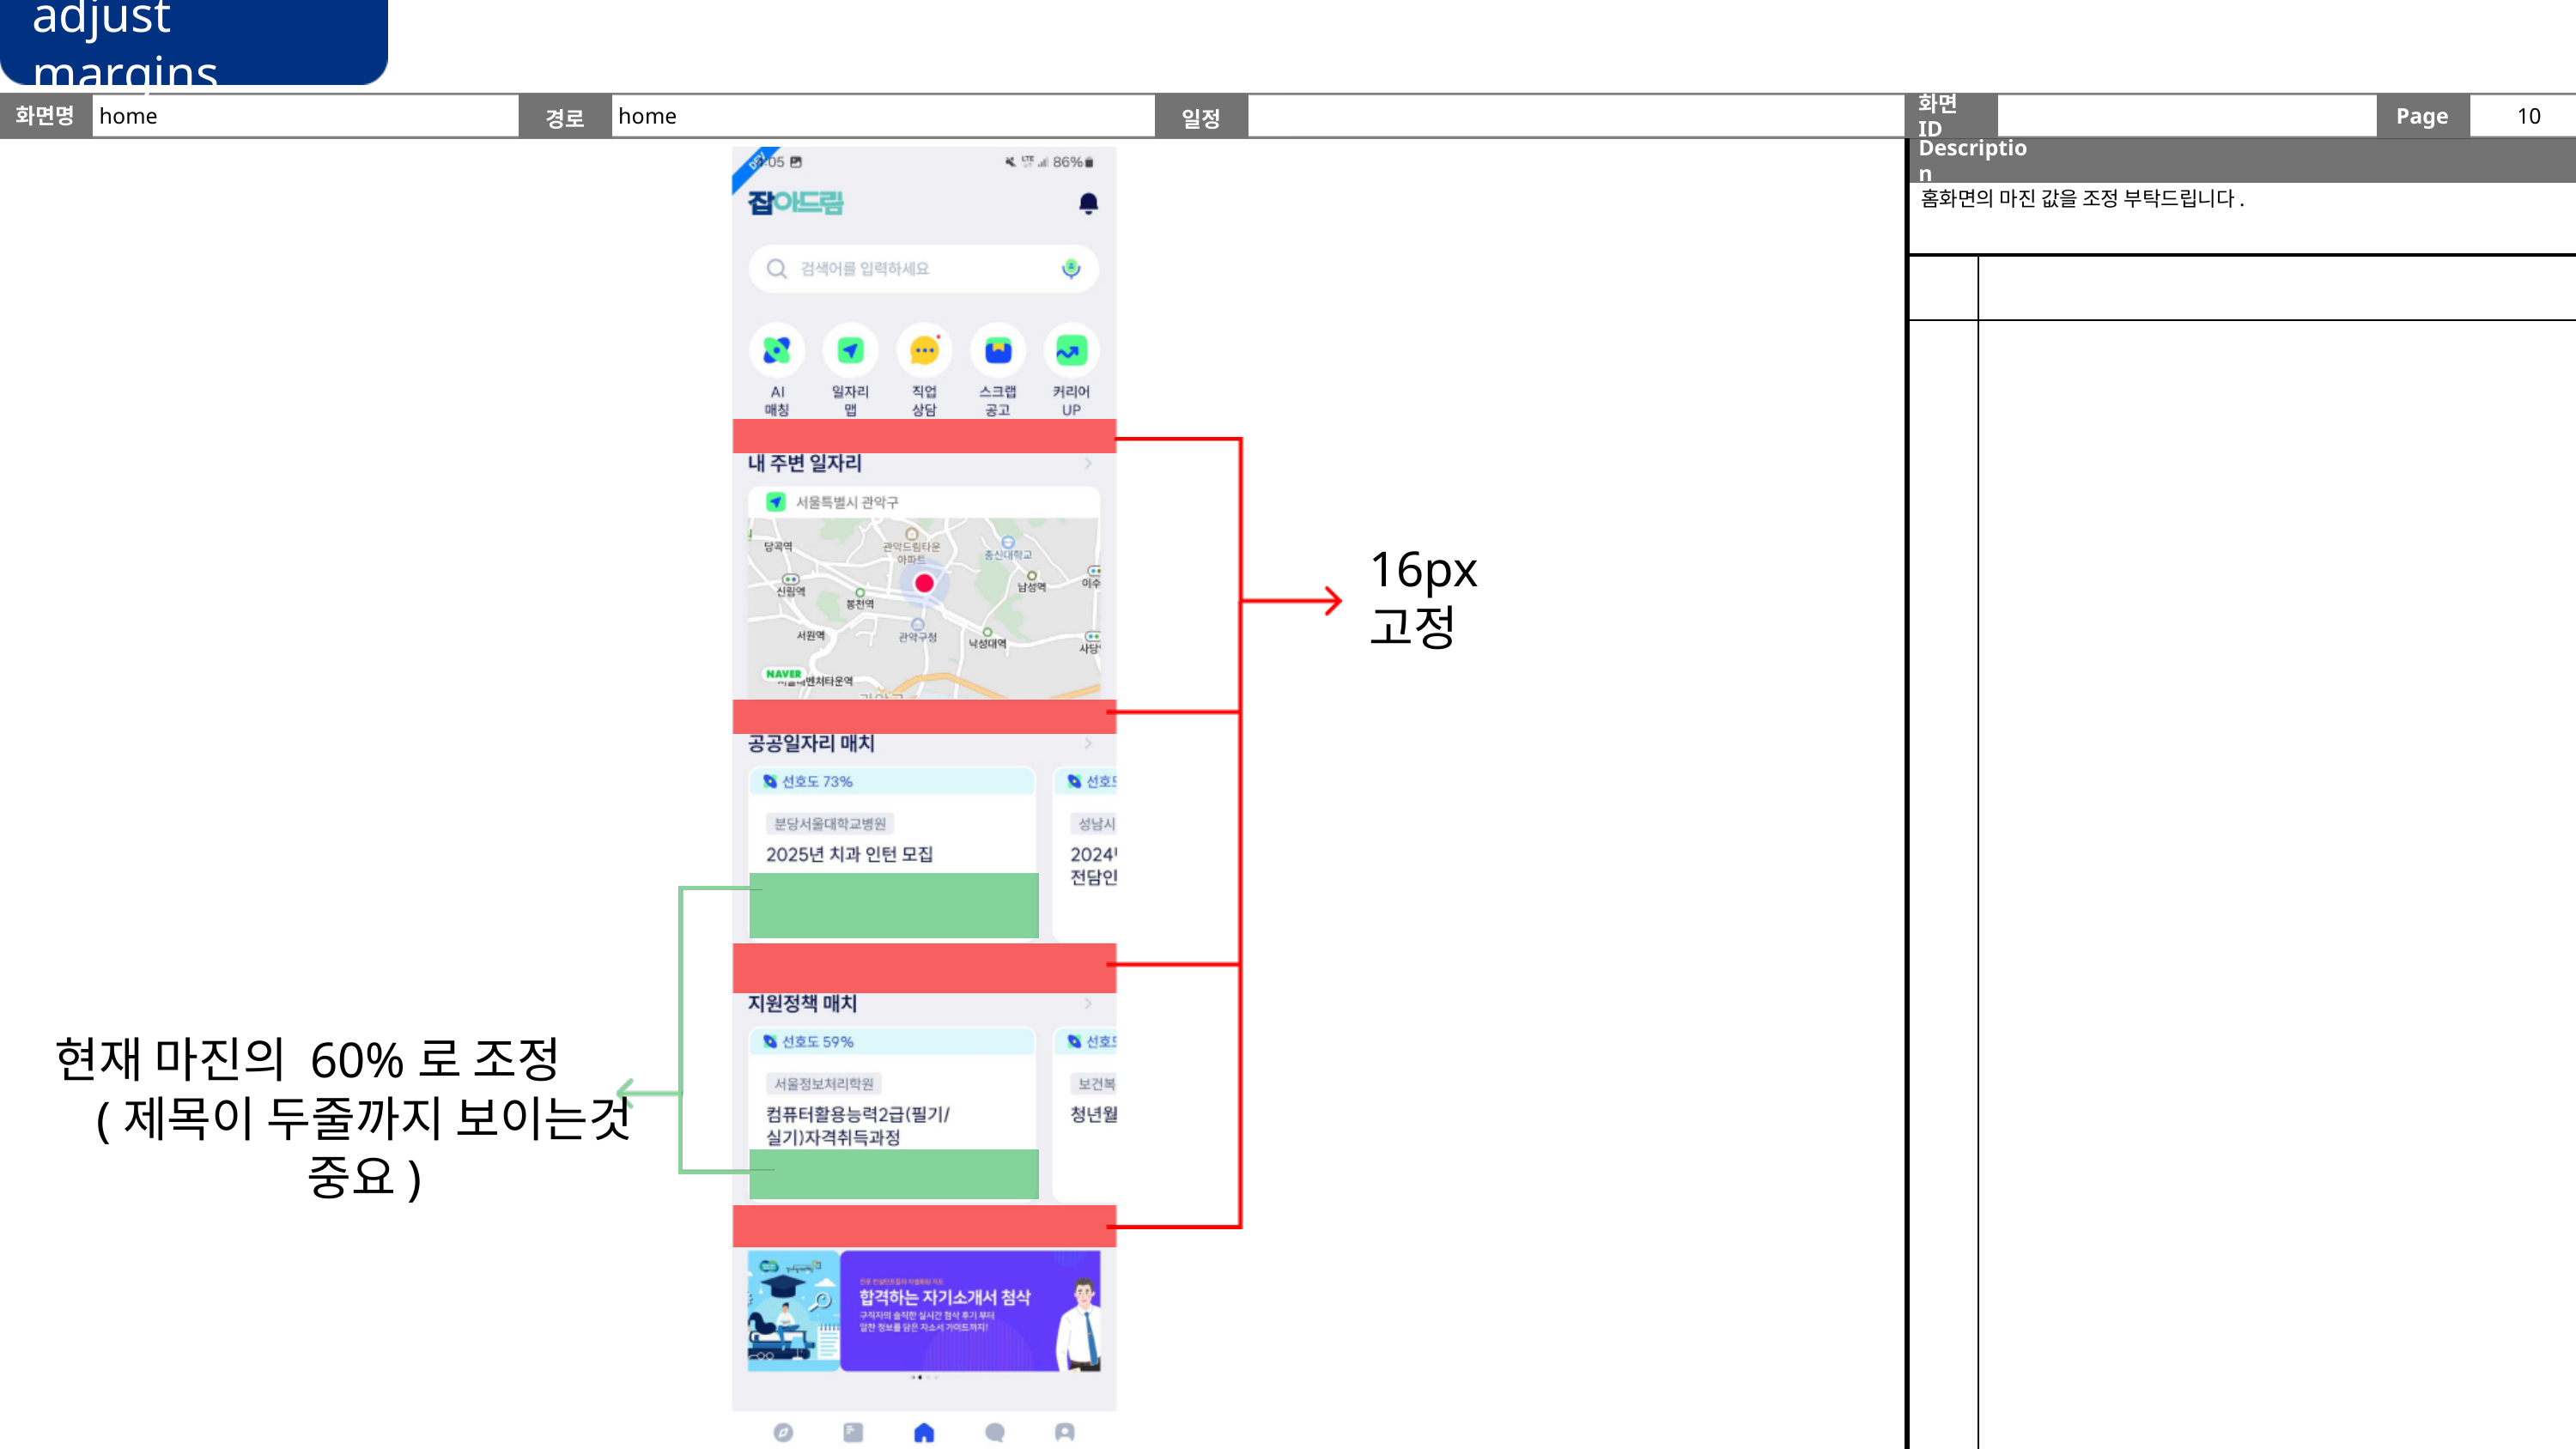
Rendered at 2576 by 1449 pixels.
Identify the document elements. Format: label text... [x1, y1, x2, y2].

text_box 현재 마진의 60%로 조정 (제목이 두줄까지 보이는것 중요) [55, 1059, 675, 1175]
picture [0, 93, 2576, 1449]
picture [0, 0, 388, 85]
text_box 홈화면의 마진 값을 조정 부탁드립니다. [1921, 186, 2566, 245]
picture [616, 147, 1342, 1449]
text_box 16px고정 [1369, 567, 1561, 626]
